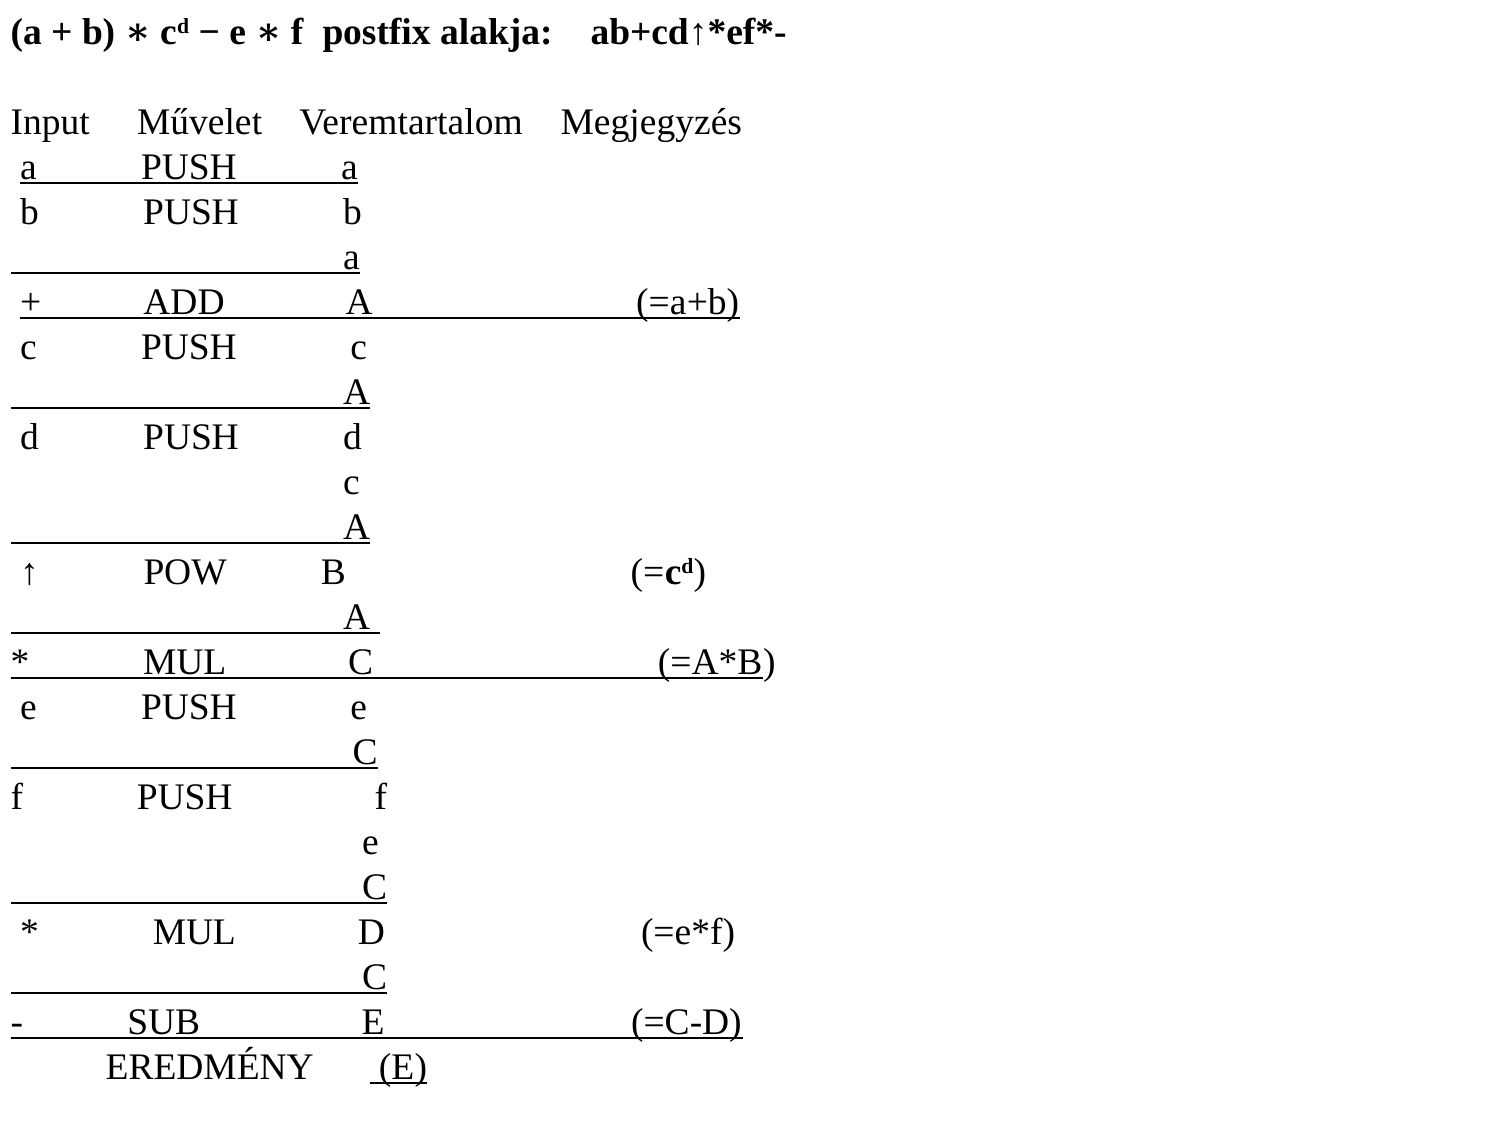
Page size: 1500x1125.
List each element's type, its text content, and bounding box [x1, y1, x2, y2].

text_box (a + b) ∗ cd − e ∗ f postfix alakja: ab+cd↑*ef*- Input Művelet Veremtartalom Megjegyzés a PUSH a b PUSH b a + ADD A (=a+b) c PUSH c A d PUSH d c A ↑ POW B (=cd) A * MUL C (=A*B) e PUSH e C f PUSH f e C * MUL D (=e*f) C - SUB E (=C-D) EREDMÉNY (E) [0, 0, 802, 1095]
